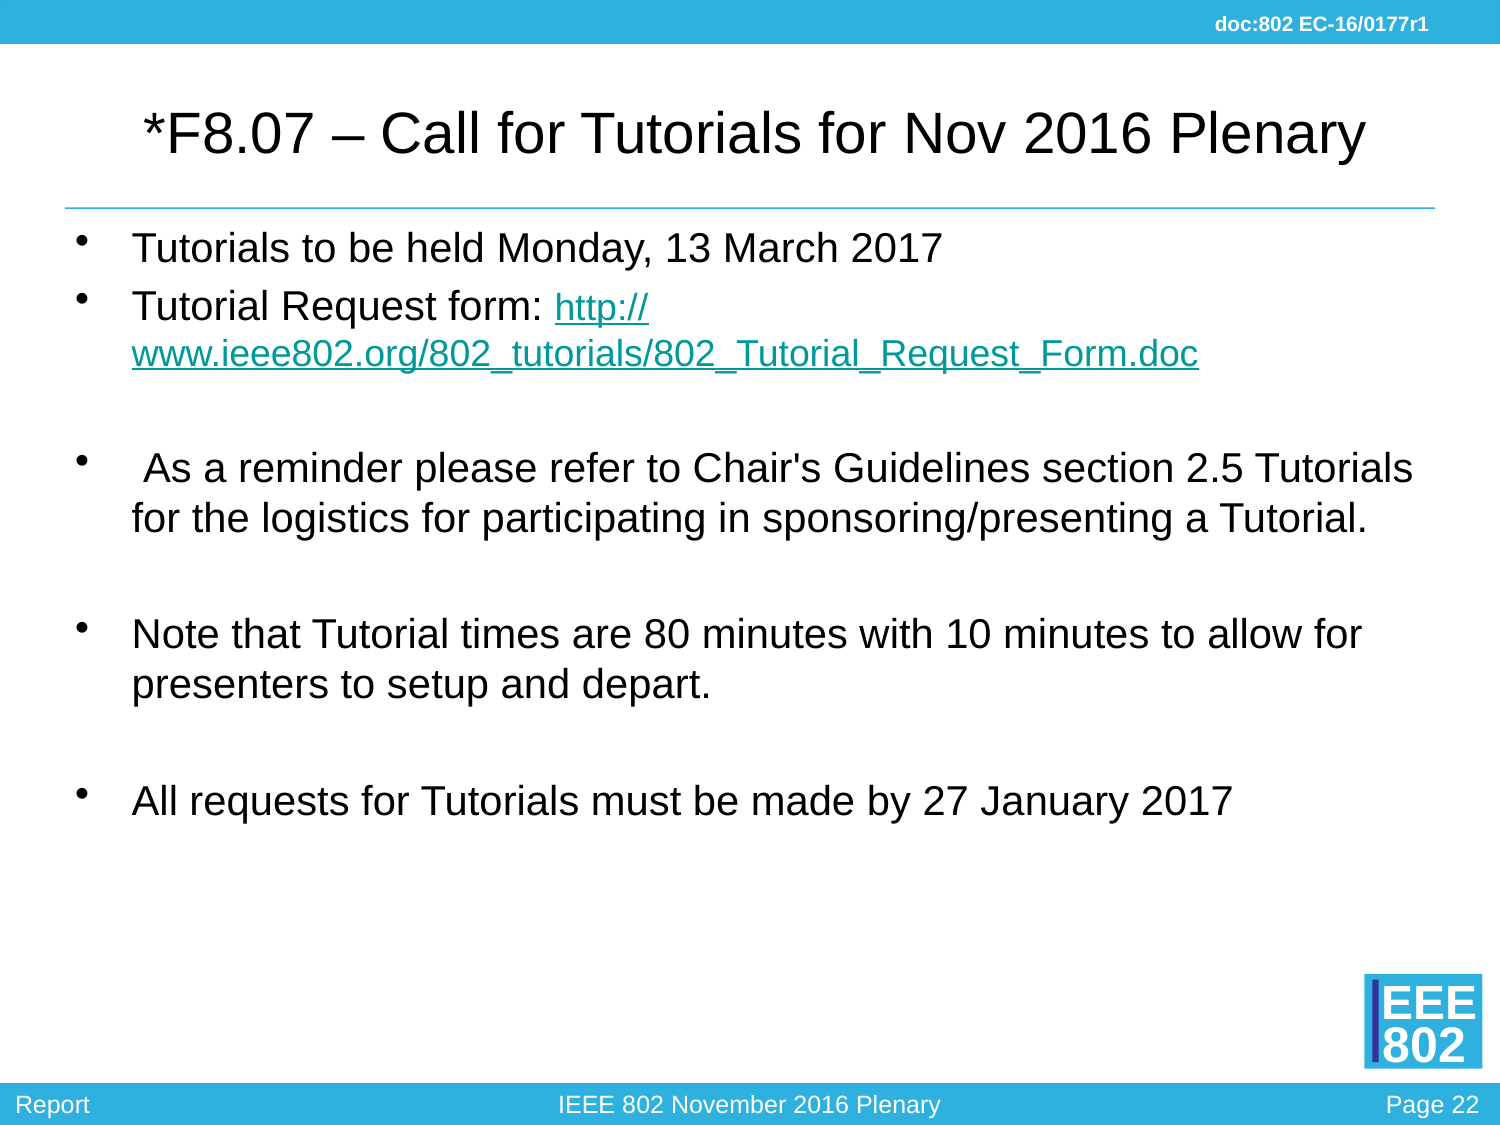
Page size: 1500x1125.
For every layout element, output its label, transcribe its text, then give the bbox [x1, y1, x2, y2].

list Tutorials to be held Monday, 13 March 2017 Tutorial Request form: http://www.ieee802.org/802_tutorials/802_Tutorial_Request_Form.doc As a reminder please refer to Chair's Guidelines section 2.5 Tutorials for the logistics for participating in sponsoring/presenting a Tutorial. Note that Tutorial times are 80 minutes with 10 minutes to allow for presenters to setup and depart. All requests for Tutorials must be made by 27 January 2017 [60, 212, 1432, 1013]
title *F8.07 – Call for Tutorials for Nov 2016 Plenary [81, 50, 1432, 211]
